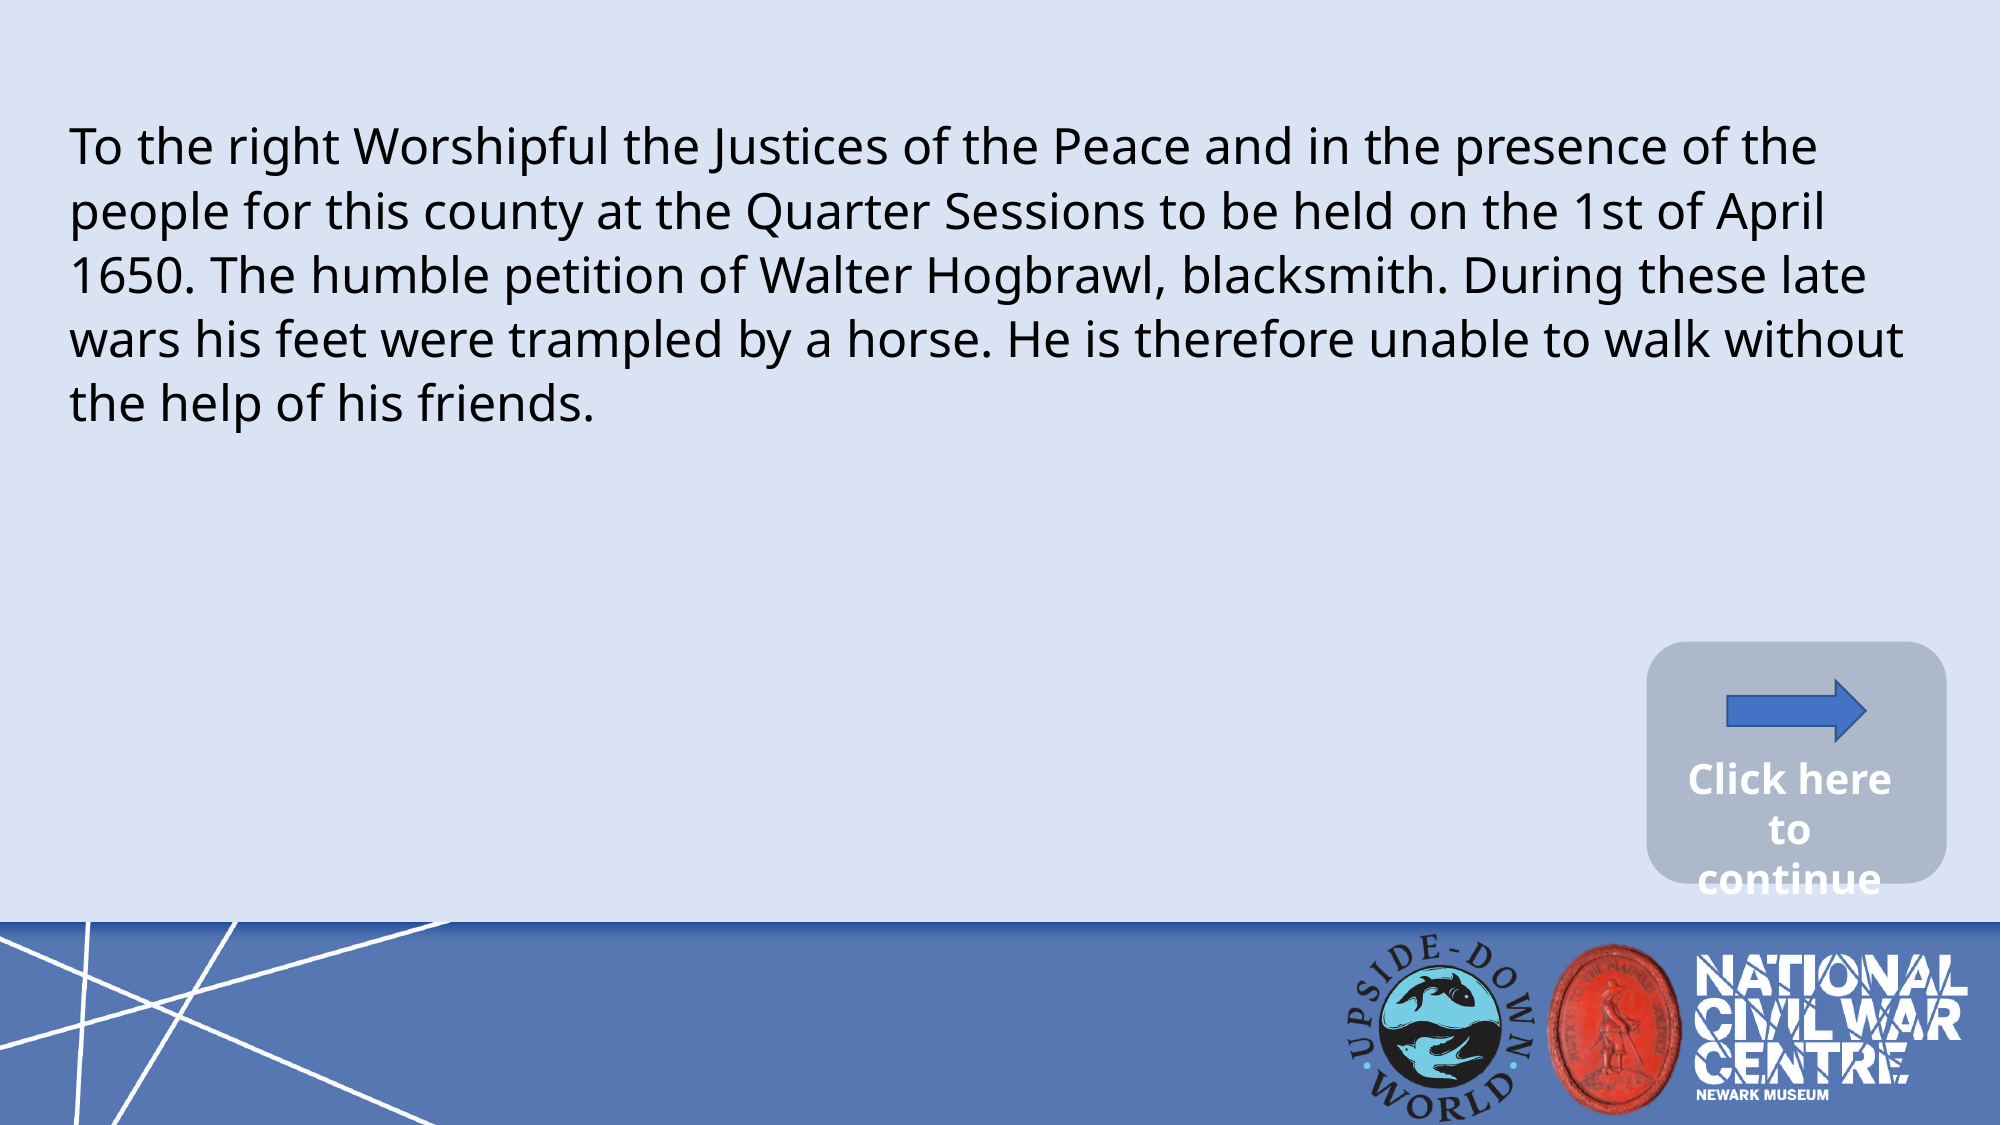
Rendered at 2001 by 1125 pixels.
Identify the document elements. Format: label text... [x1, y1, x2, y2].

text_box [1622, 616, 1970, 901]
picture [0, 922, 2000, 1125]
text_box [1646, 641, 1947, 884]
text_box To the right Worshipful the Justices of the Peace and in the presence of the people for this county at the Quarter Sessions to be held on the 1st of April 1650. The humble petition of Walter Hogbrawl, blacksmith. During these late wars his feet were trampled by a horse. He is therefore unable to walk without the help of his friends. [54, 38, 1969, 440]
